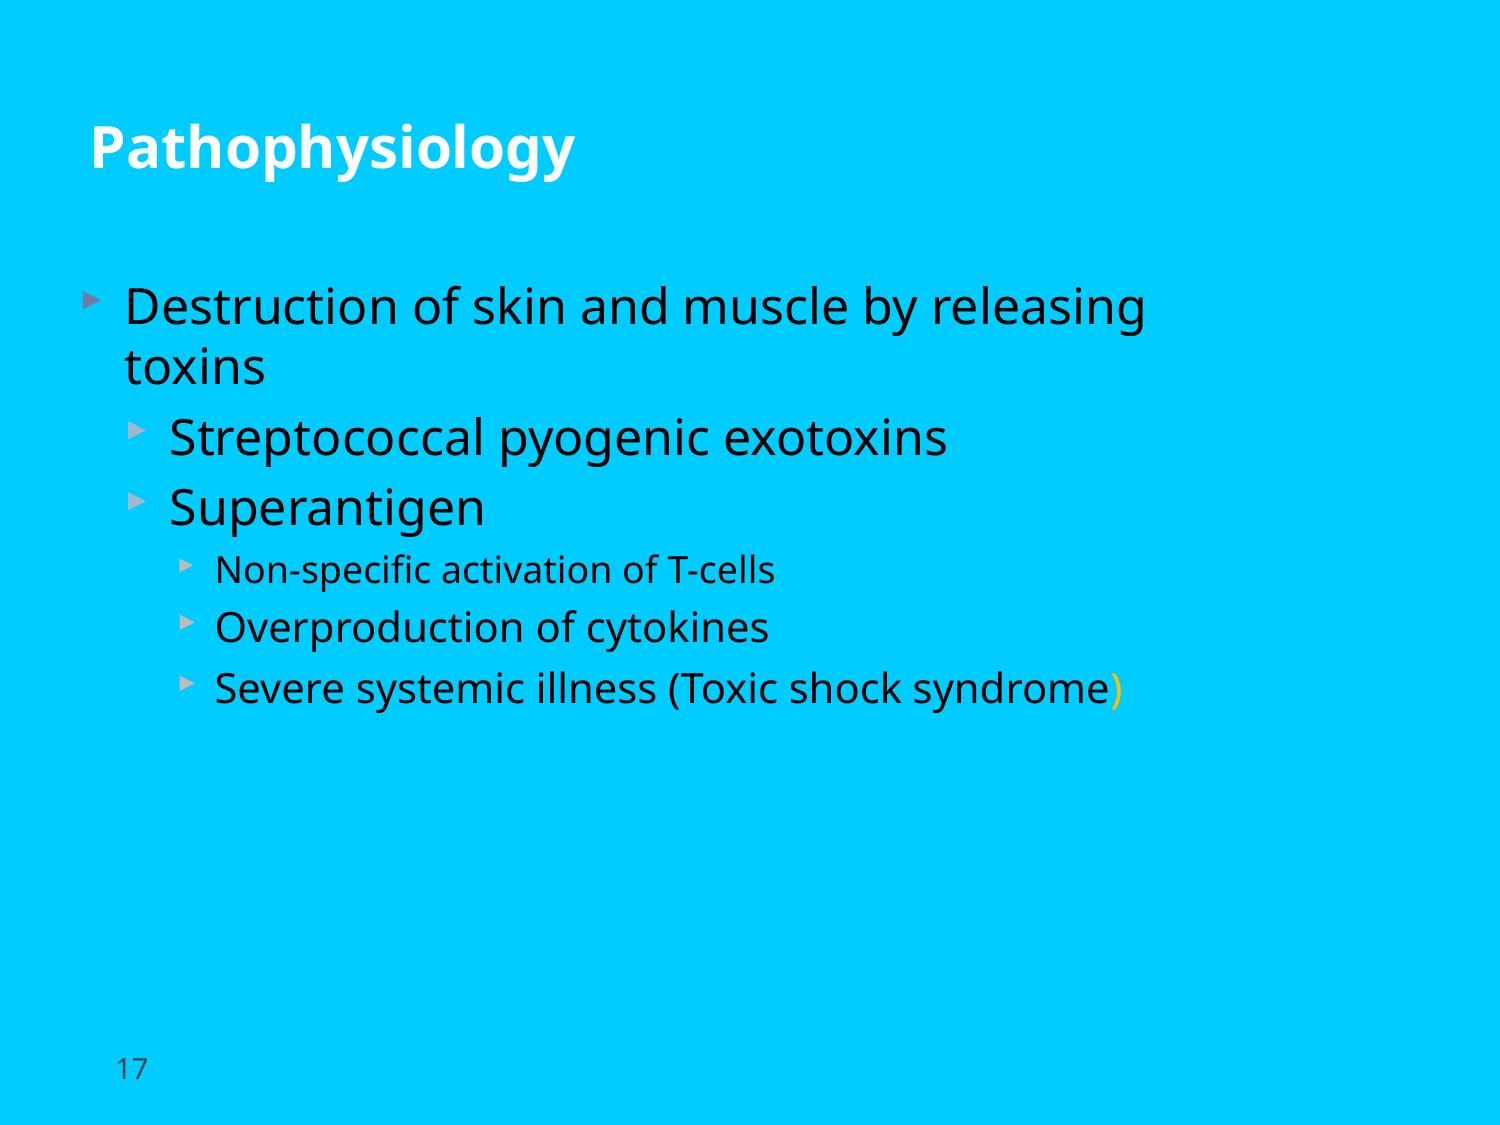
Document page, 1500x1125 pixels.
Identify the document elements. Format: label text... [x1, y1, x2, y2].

list Destruction of skin and muscle by releasing toxins Streptococcal pyogenic exotoxins Superantigen Non-specific activation of T-cells Overproduction of cytokines Severe systemic illness (Toxic shock syndrome) [64, 267, 1248, 1034]
slide_number 17 [100, 1042, 426, 1103]
title Pathophysiology [75, 24, 1425, 188]
